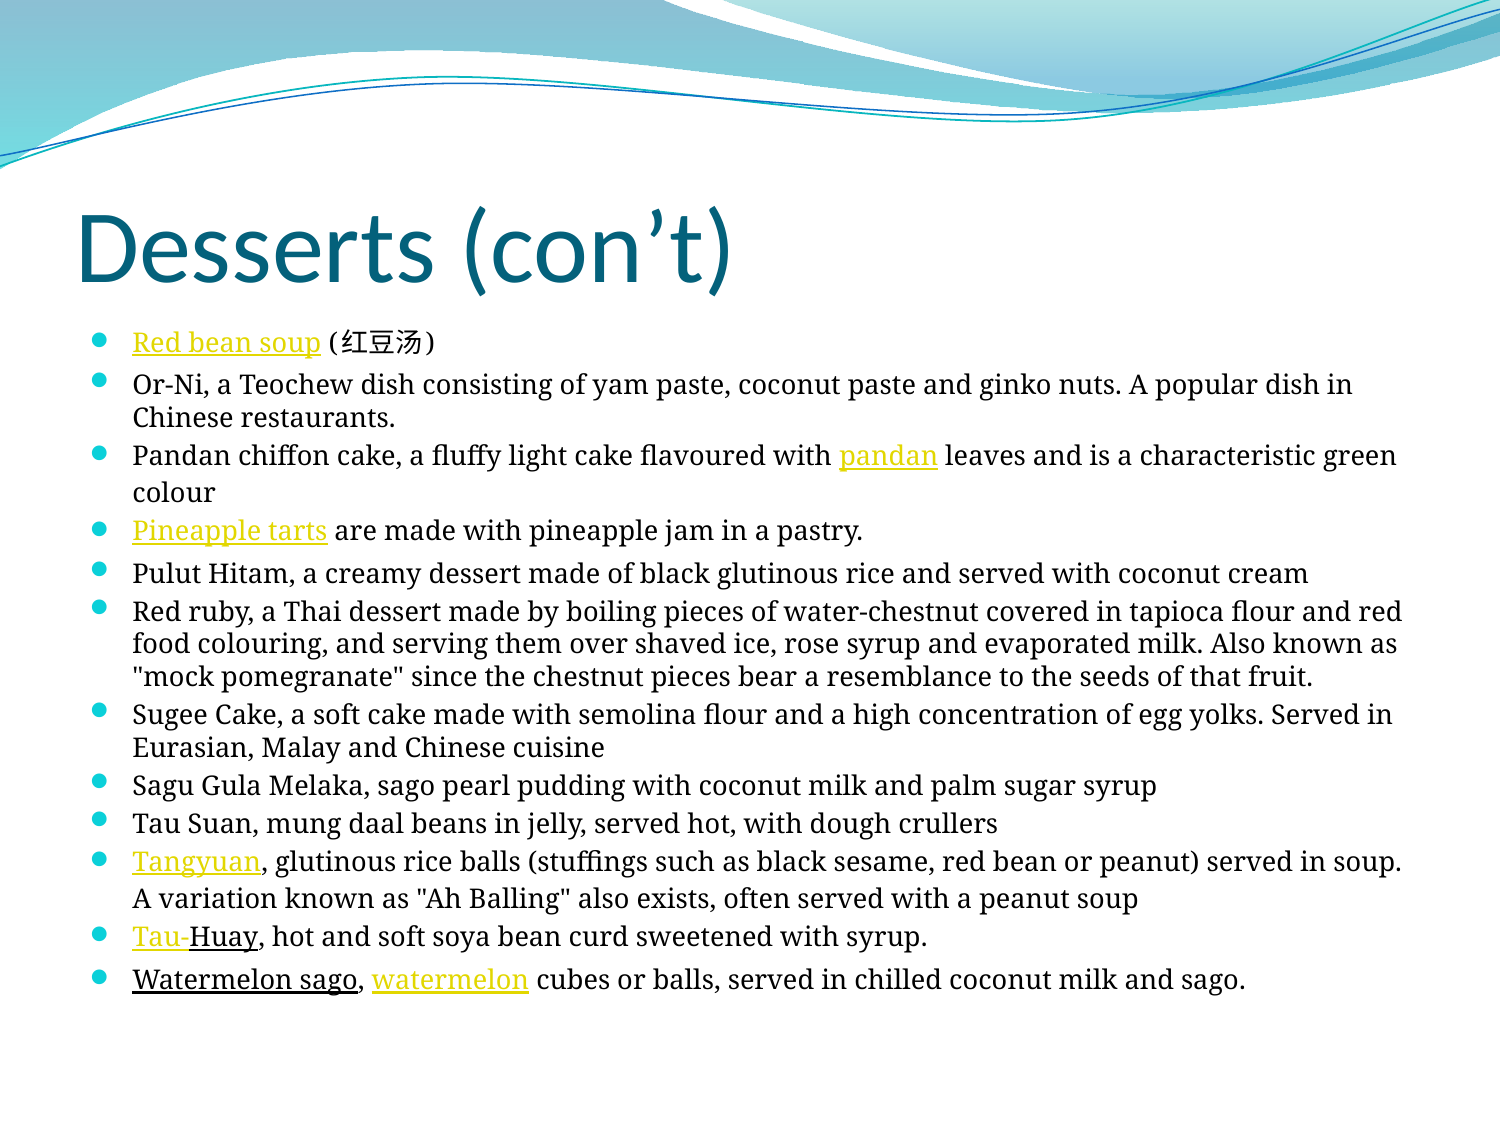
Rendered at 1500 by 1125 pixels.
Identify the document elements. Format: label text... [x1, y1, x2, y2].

list Red bean soup (红豆汤) Or-Ni, a Teochew dish consisting of yam paste, coconut paste and ginko nuts. A popular dish in Chinese restaurants. Pandan chiffon cake, a fluffy light cake flavoured with pandan leaves and is a characteristic green colour Pineapple tarts are made with pineapple jam in a pastry. Pulut Hitam, a creamy dessert made of black glutinous rice and served with coconut cream Red ruby, a Thai dessert made by boiling pieces of water-chestnut covered in tapioca flour and red food colouring, and serving them over shaved ice, rose syrup and evaporated milk. Also known as "mock pomegranate" since the chestnut pieces bear a resemblance to the seeds of that fruit. Sugee Cake, a soft cake made with semolina flour and a high concentration of egg yolks. Served in Eurasian, Malay and Chinese cuisine Sagu Gula Melaka, sago pearl pudding with coconut milk and palm sugar syrup Tau Suan, mung daal beans in jelly, served hot, with dough crullers Tangyuan, glutinous rice balls (stuffings such as black sesame, red bean or peanut) served in soup. A variation known as "Ah Balling" also exists, often served with a peanut soup Tau-Huay, hot and soft soya bean curd sweetened with syrup. Watermelon sago, watermelon cubes or balls, served in chilled coconut milk and sago. [75, 317, 1425, 1038]
title Desserts (con’t) [75, 115, 1425, 303]
